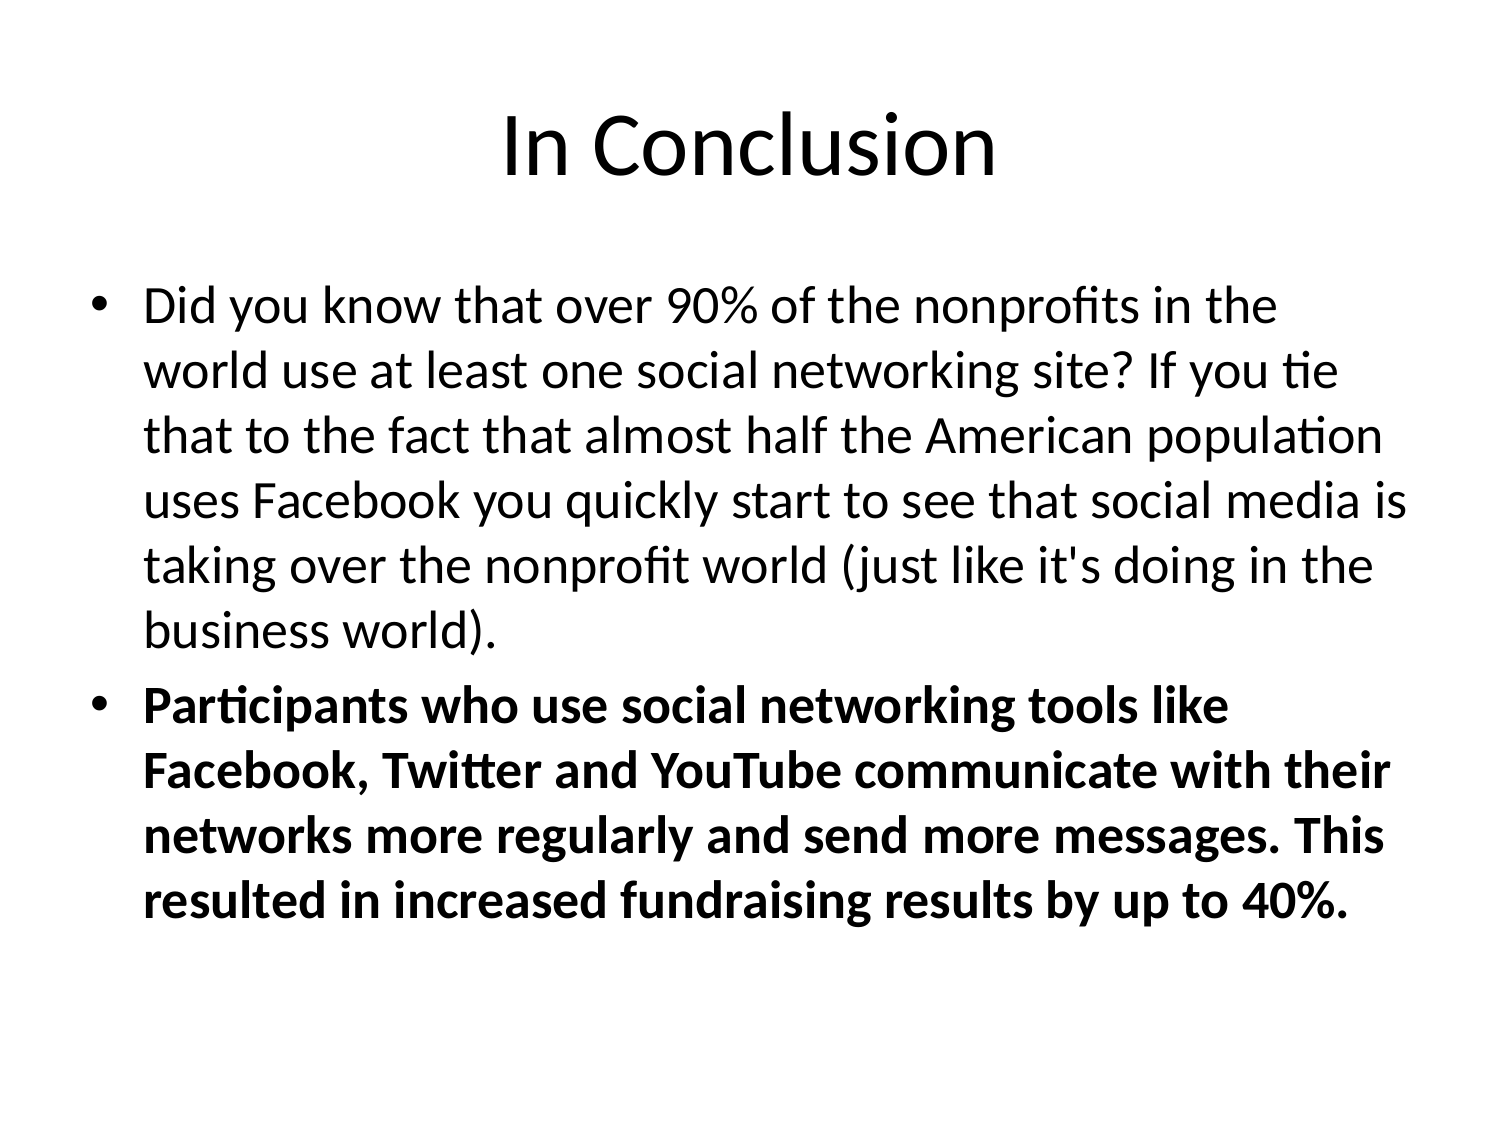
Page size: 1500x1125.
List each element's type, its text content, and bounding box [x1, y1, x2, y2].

title In Conclusion [75, 45, 1425, 233]
list Did you know that over 90% of the nonprofits in the world use at least one social networking site? If you tie that to the fact that almost half the American population uses Facebook you quickly start to see that social media is taking over the nonprofit world (just like it's doing in the business world). Participants who use social networking tools like Facebook, Twitter and YouTube communicate with their networks more regularly and send more messages. This resulted in increased fundraising results by up to 40%. [75, 262, 1425, 1005]
